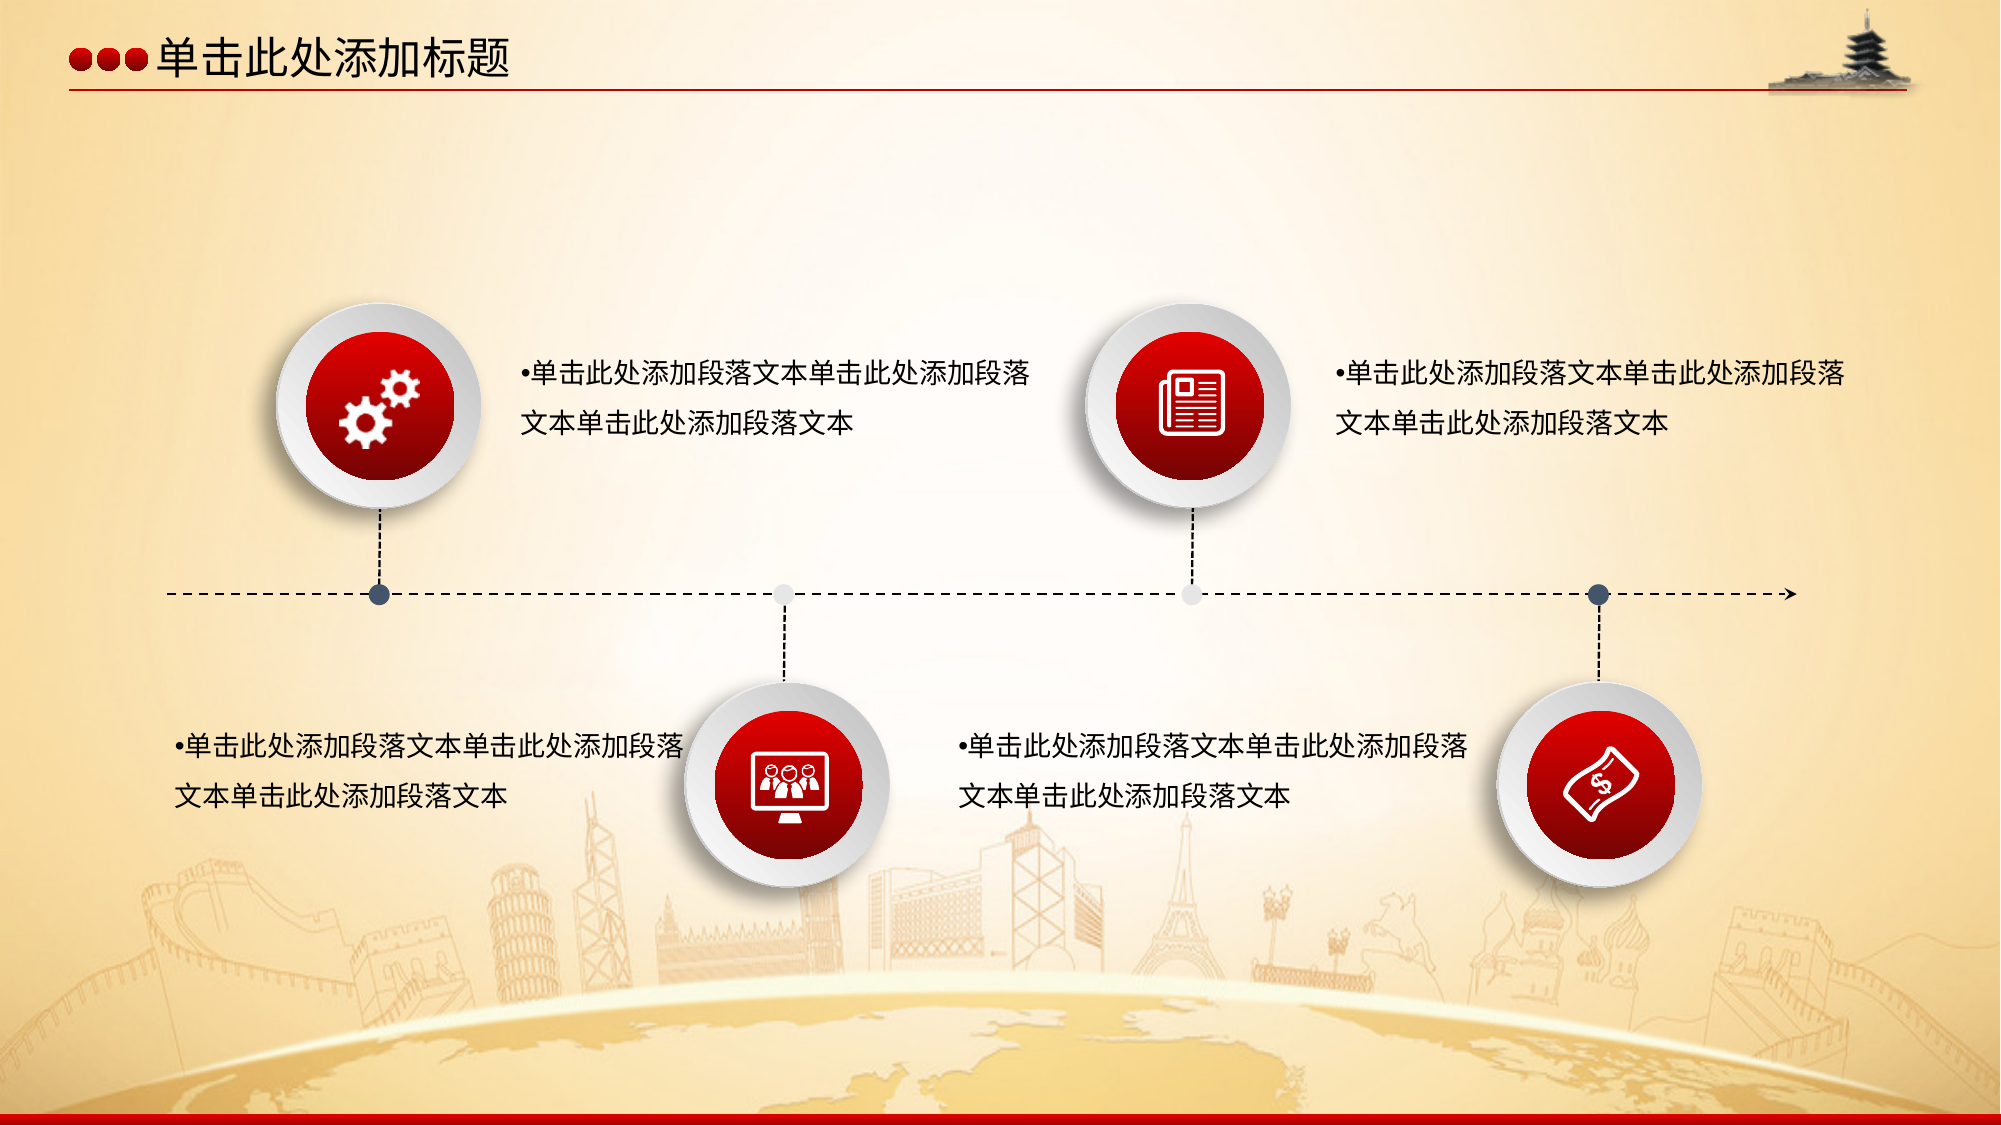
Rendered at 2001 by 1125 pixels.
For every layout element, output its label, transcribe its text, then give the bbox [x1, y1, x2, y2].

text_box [276, 302, 482, 509]
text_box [684, 681, 890, 888]
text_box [1496, 681, 1703, 888]
text_box 单击此处添加段落文本单击此处添加段落文本单击此处添加段落文本 [943, 705, 1492, 886]
text_box [0, 1114, 2000, 1125]
picture [0, 0, 2001, 1125]
text_box [68, 46, 94, 72]
text_box 单击此处添加段落文本单击此处添加段落文本单击此处添加段落文本 [505, 331, 1054, 480]
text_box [1085, 302, 1291, 509]
text_box 单击此处添加段落文本单击此处添加段落文本单击此处添加段落文本 [159, 704, 684, 886]
text_box 单击此处添加段落文本单击此处添加段落文本单击此处添加段落文本 [1320, 331, 1869, 513]
text_box [96, 46, 122, 72]
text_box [166, 480, 1797, 705]
text_box [123, 46, 150, 72]
text_box 单击此处添加标题 [155, 30, 512, 84]
